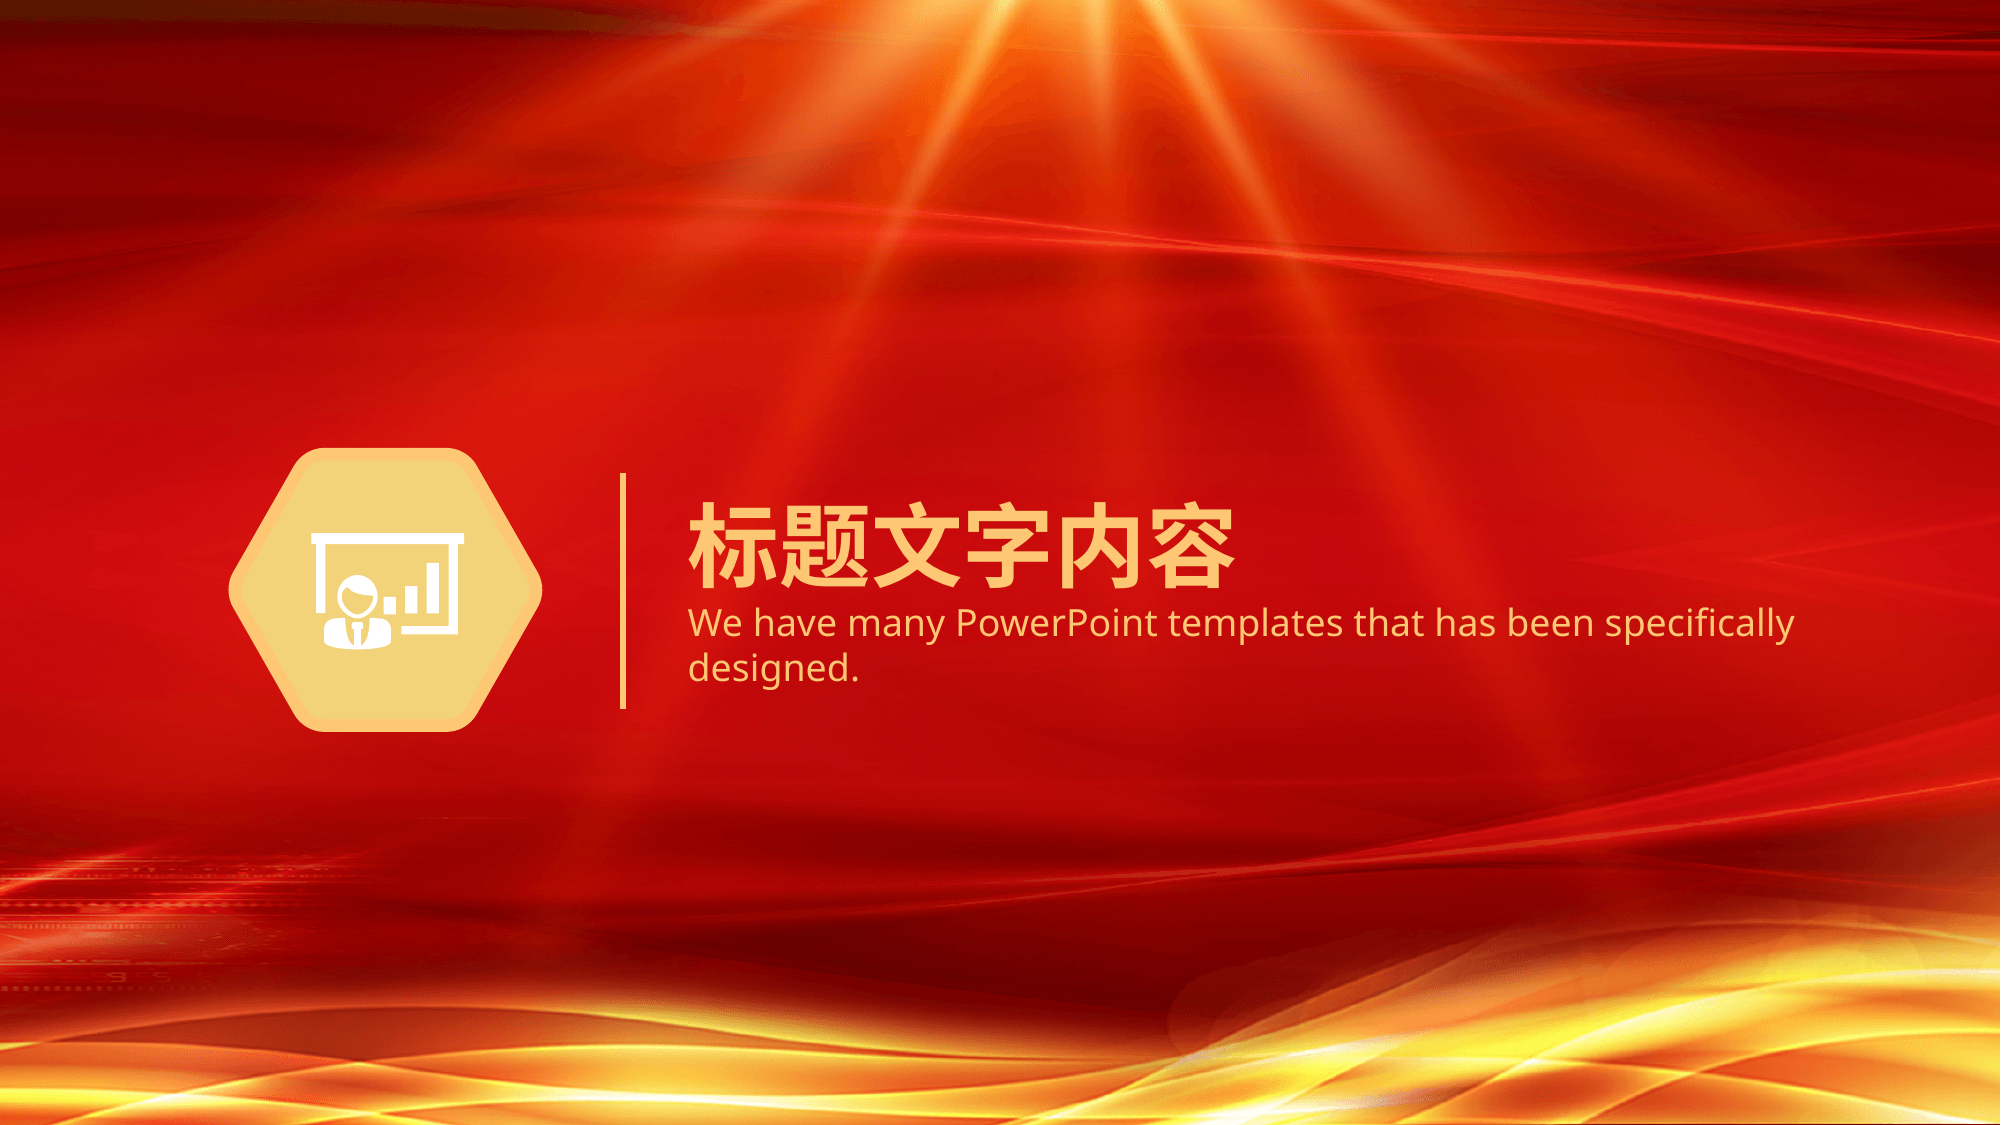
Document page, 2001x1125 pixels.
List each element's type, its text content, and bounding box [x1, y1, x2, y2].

text_box [311, 533, 465, 635]
text_box [234, 454, 537, 726]
text_box [324, 617, 391, 650]
picture [0, 0, 2000, 1125]
text_box 标题文字内容 We have many PowerPoint templates that has been specifically designed. [687, 488, 1826, 689]
